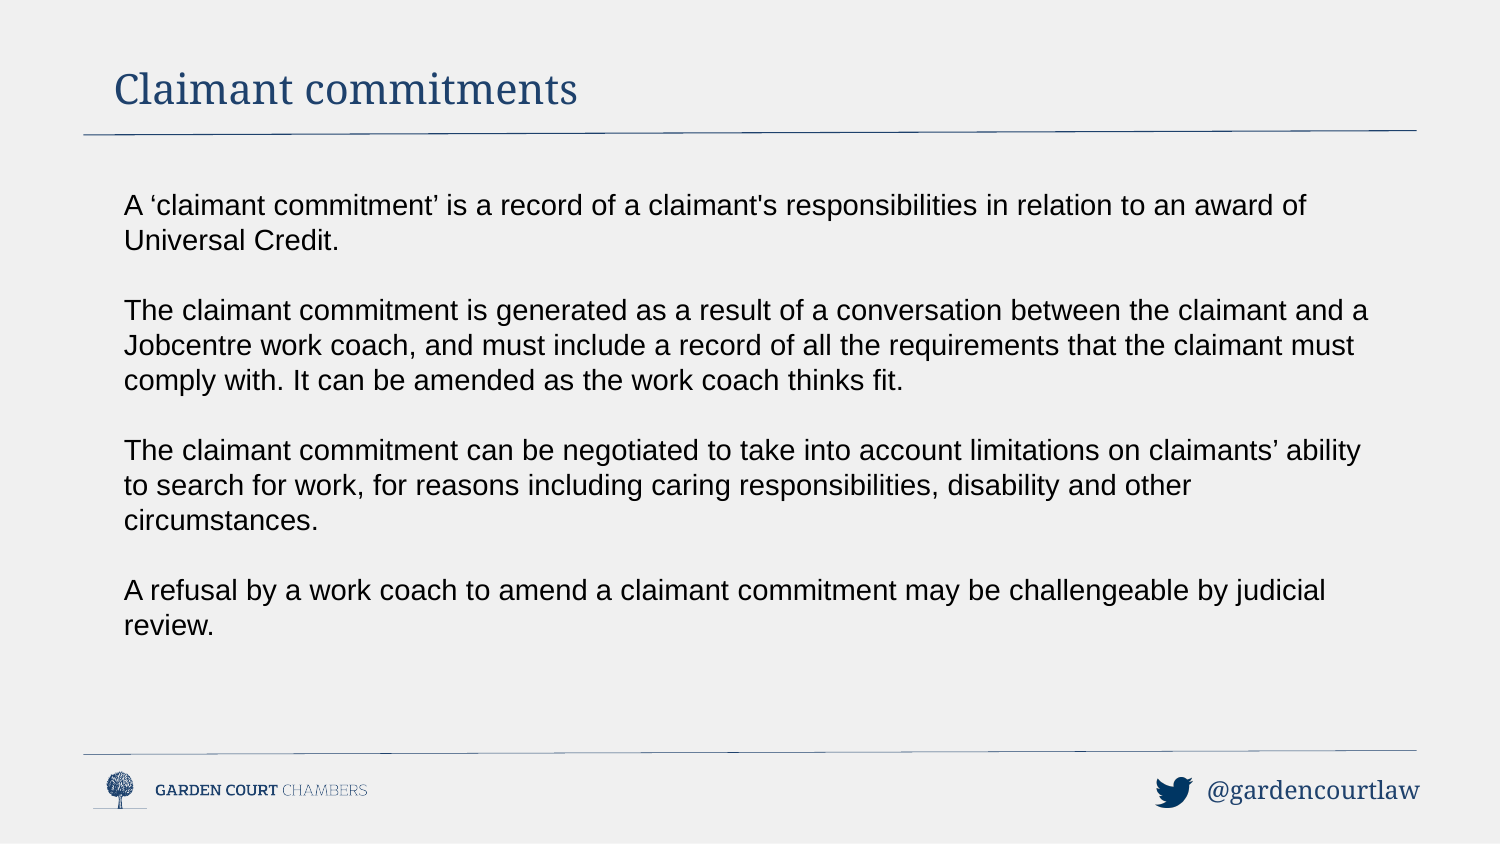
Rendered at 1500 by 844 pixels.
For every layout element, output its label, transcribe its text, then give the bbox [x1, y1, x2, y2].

picture [93, 771, 367, 809]
list Claimant commitments [98, 61, 957, 111]
picture [1155, 777, 1193, 808]
text_box A ‘claimant commitment’ is a record of a claimant's responsibilities in relation to an award of Universal Credit. The claimant commitment is generated as a result of a conversation between the claimant and a Jobcentre work coach, and must include a record of all the requirements that the claimant must comply with. It can be amended as the work coach thinks fit. The claimant commitment can be negotiated to take into account limitations on claimants’ ability to search for work, for reasons including caring responsibilities, disability and other circumstances. A refusal by a work coach to amend a claimant commitment may be challengeable by judicial review. [109, 179, 1394, 684]
